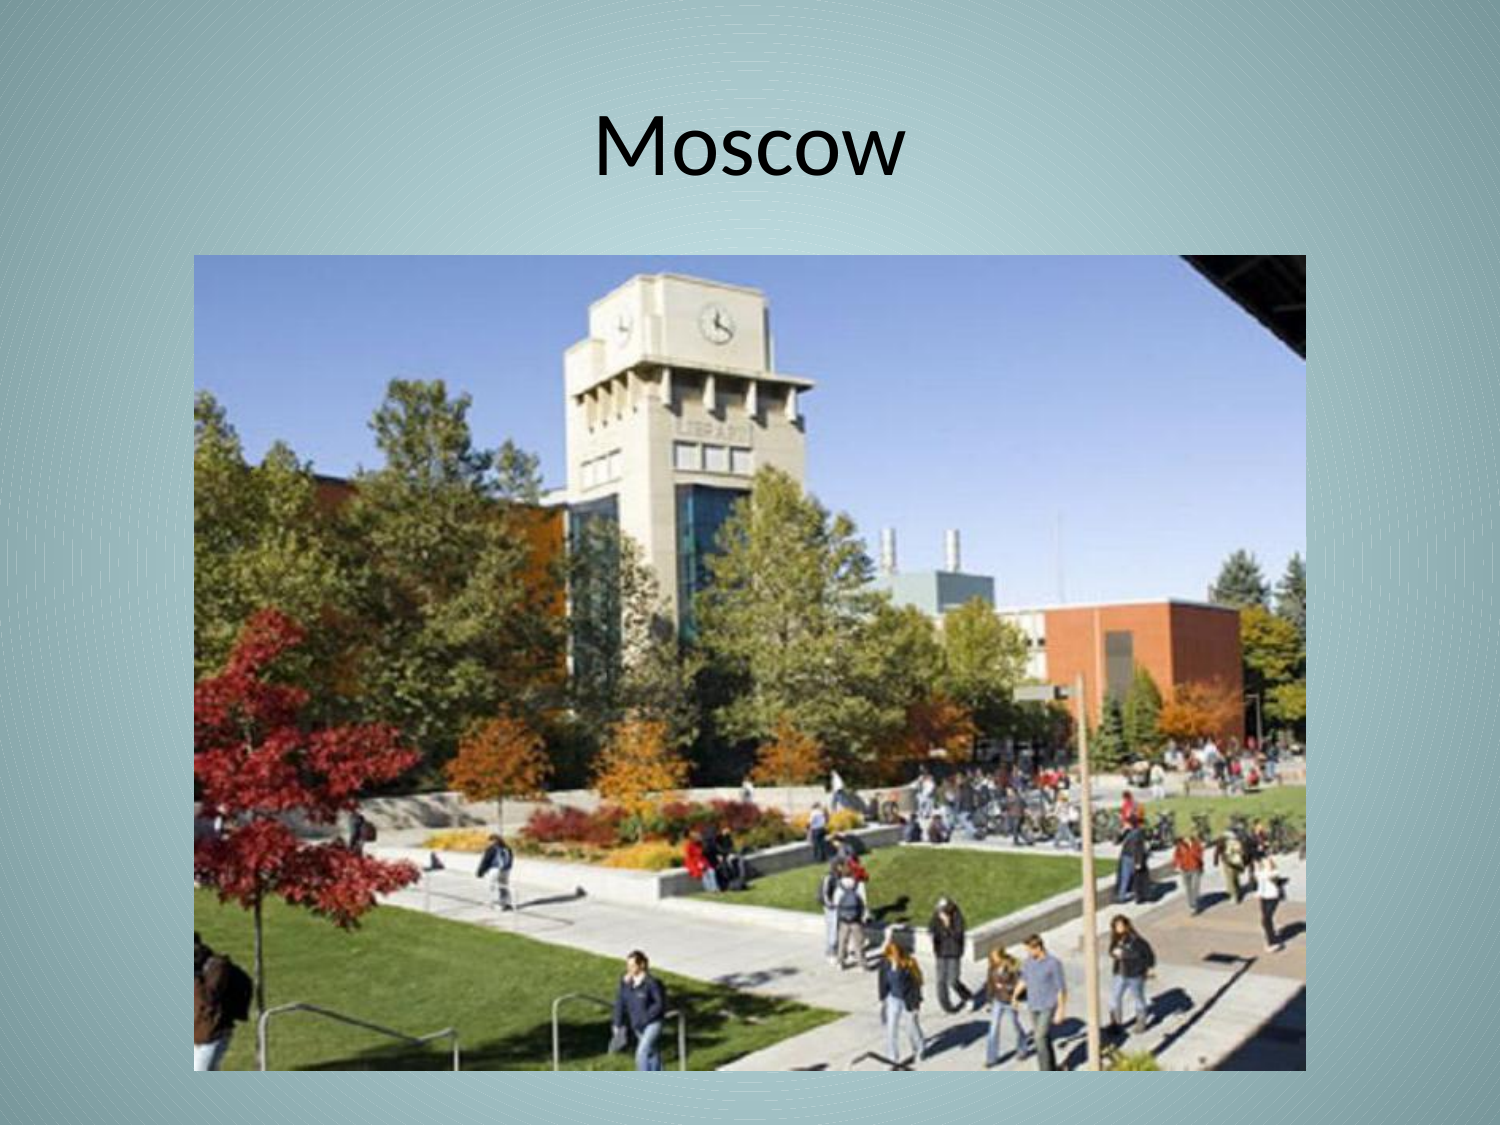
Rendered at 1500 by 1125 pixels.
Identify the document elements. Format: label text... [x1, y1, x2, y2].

picture [194, 255, 1306, 1071]
title Moscow [75, 45, 1425, 233]
